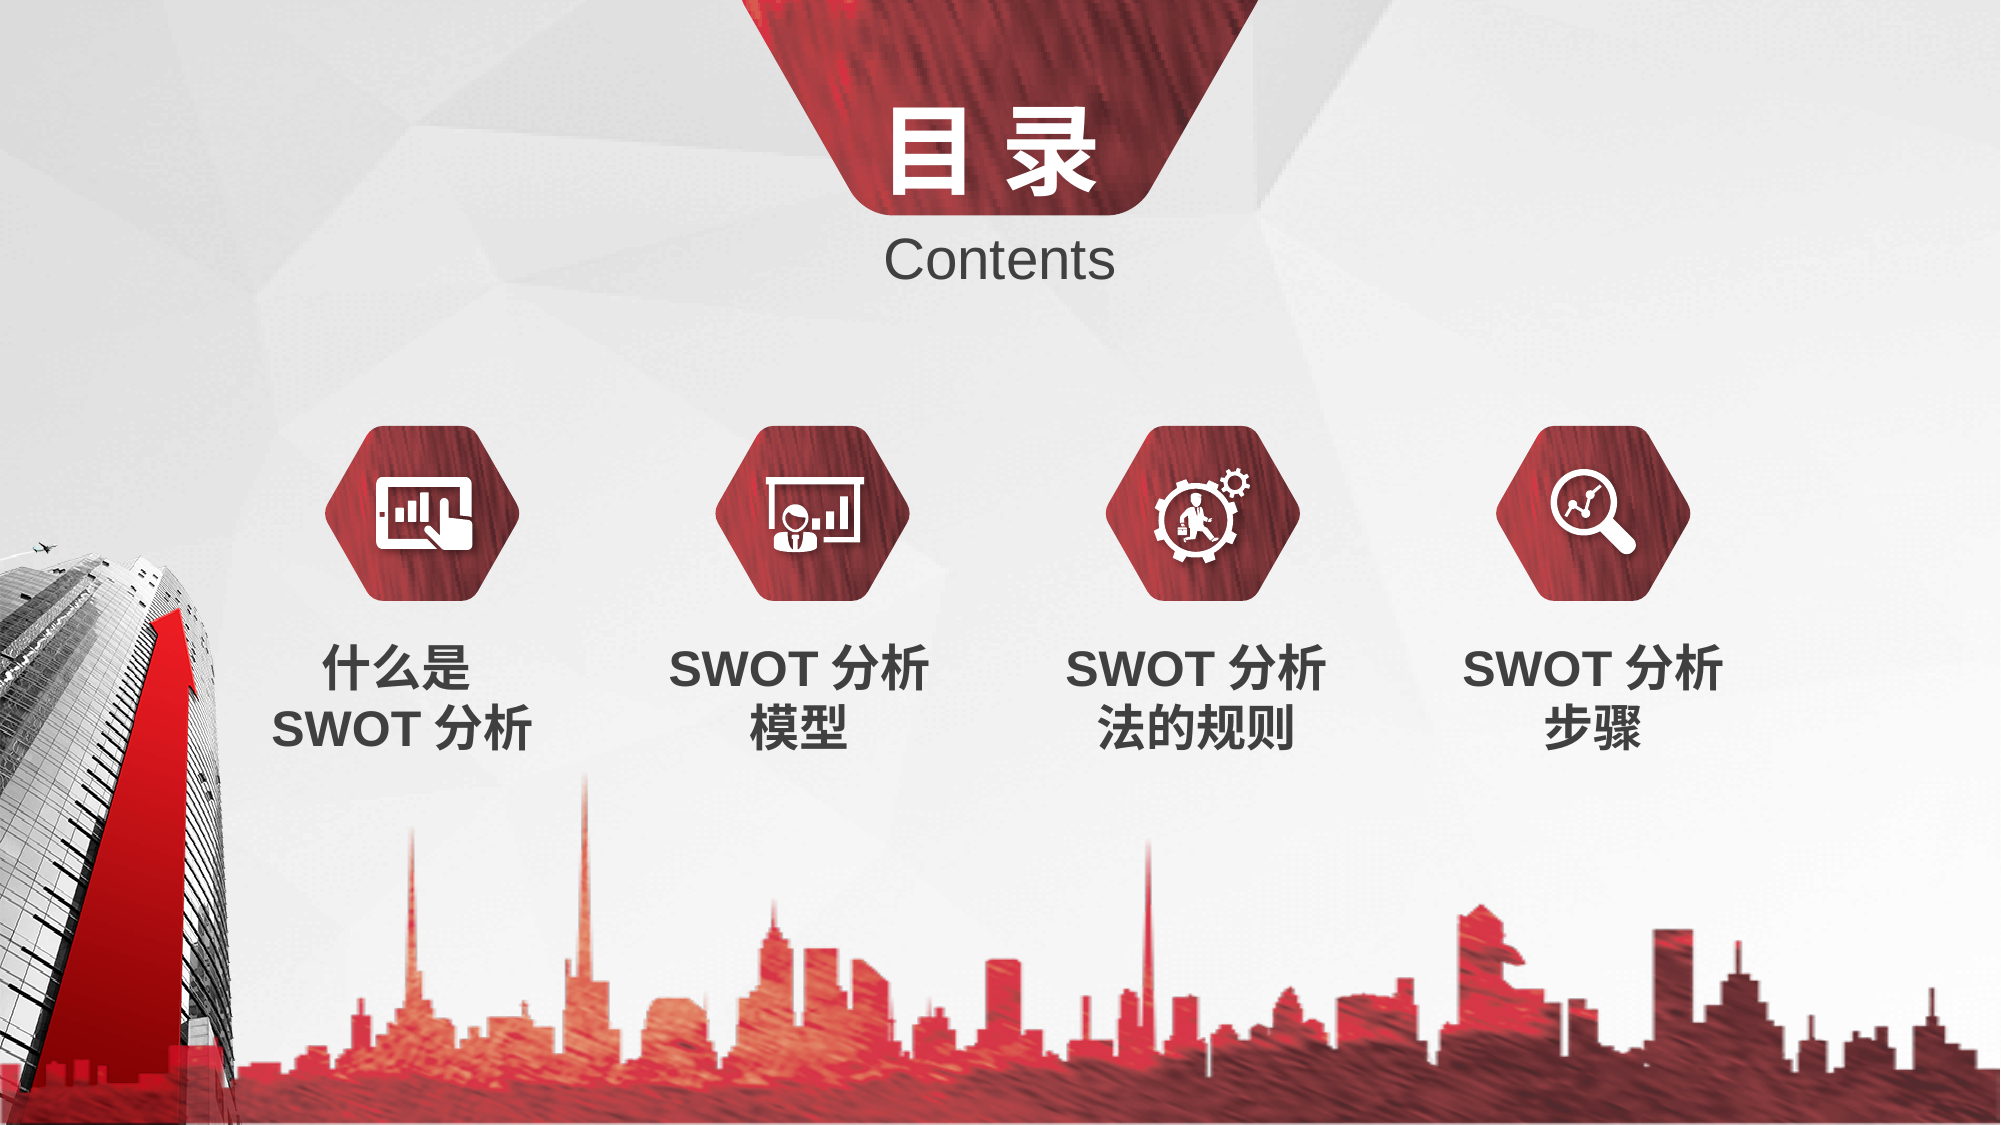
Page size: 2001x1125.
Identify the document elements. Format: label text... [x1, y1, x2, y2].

text_box [741, 0, 1259, 56]
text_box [715, 425, 910, 601]
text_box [1105, 425, 1300, 601]
text_box 什么是SWOT分析 [269, 631, 558, 761]
text_box SWOT分析步骤 [1438, 631, 1749, 761]
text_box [1496, 425, 1691, 601]
picture [0, 0, 2001, 1125]
text_box SWOT分析模型 [644, 631, 955, 761]
text_box 目 录 Contents [728, 56, 1272, 299]
text_box SWOT分析法的规则 [1041, 631, 1352, 761]
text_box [325, 425, 520, 601]
